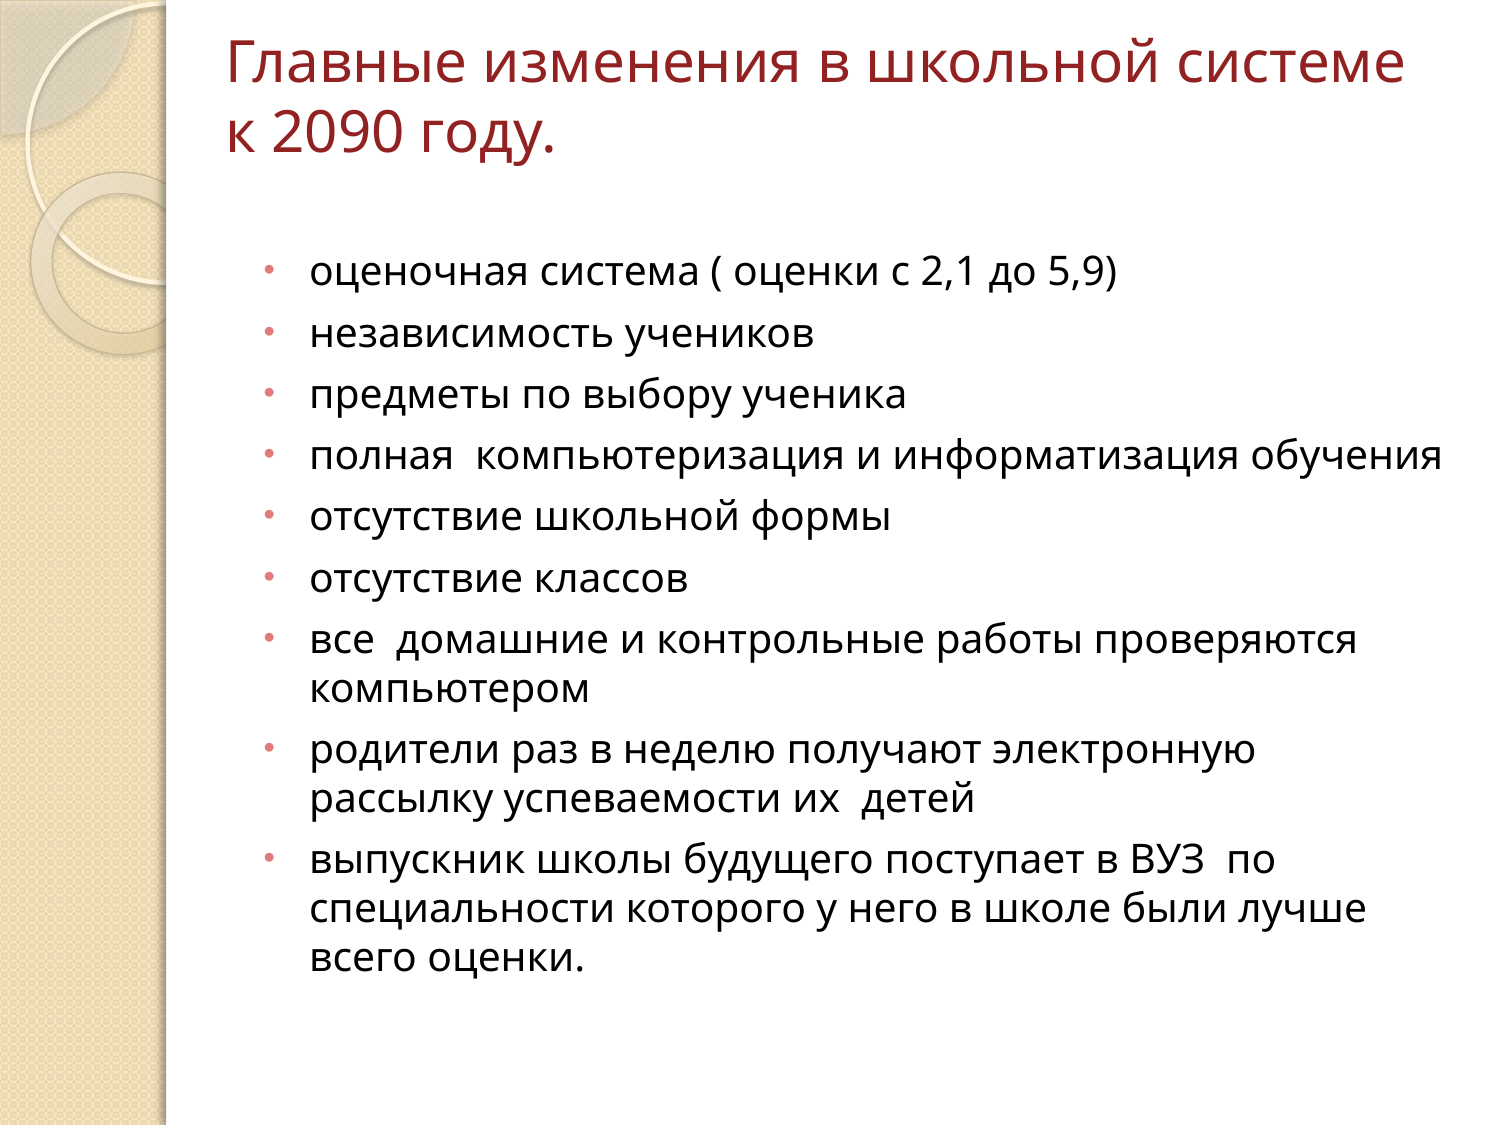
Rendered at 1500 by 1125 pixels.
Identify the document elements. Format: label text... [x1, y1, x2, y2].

title Главные изменения в школьной системе к 2090 году. [210, 0, 1441, 188]
list оценочная система ( оценки с 2,1 до 5,9) независимость учеников предметы по выбору ученика полная компьютеризация и информатизация обучения отсутствие школьной формы отсутствие классов все домашние и контрольные работы проверяются компьютером родители раз в неделю получают электронную рассылку успеваемости их детей выпускник школы будущего поступает в ВУЗ по специальности которого у него в школе были лучше всего оценки. [235, 237, 1466, 1026]
